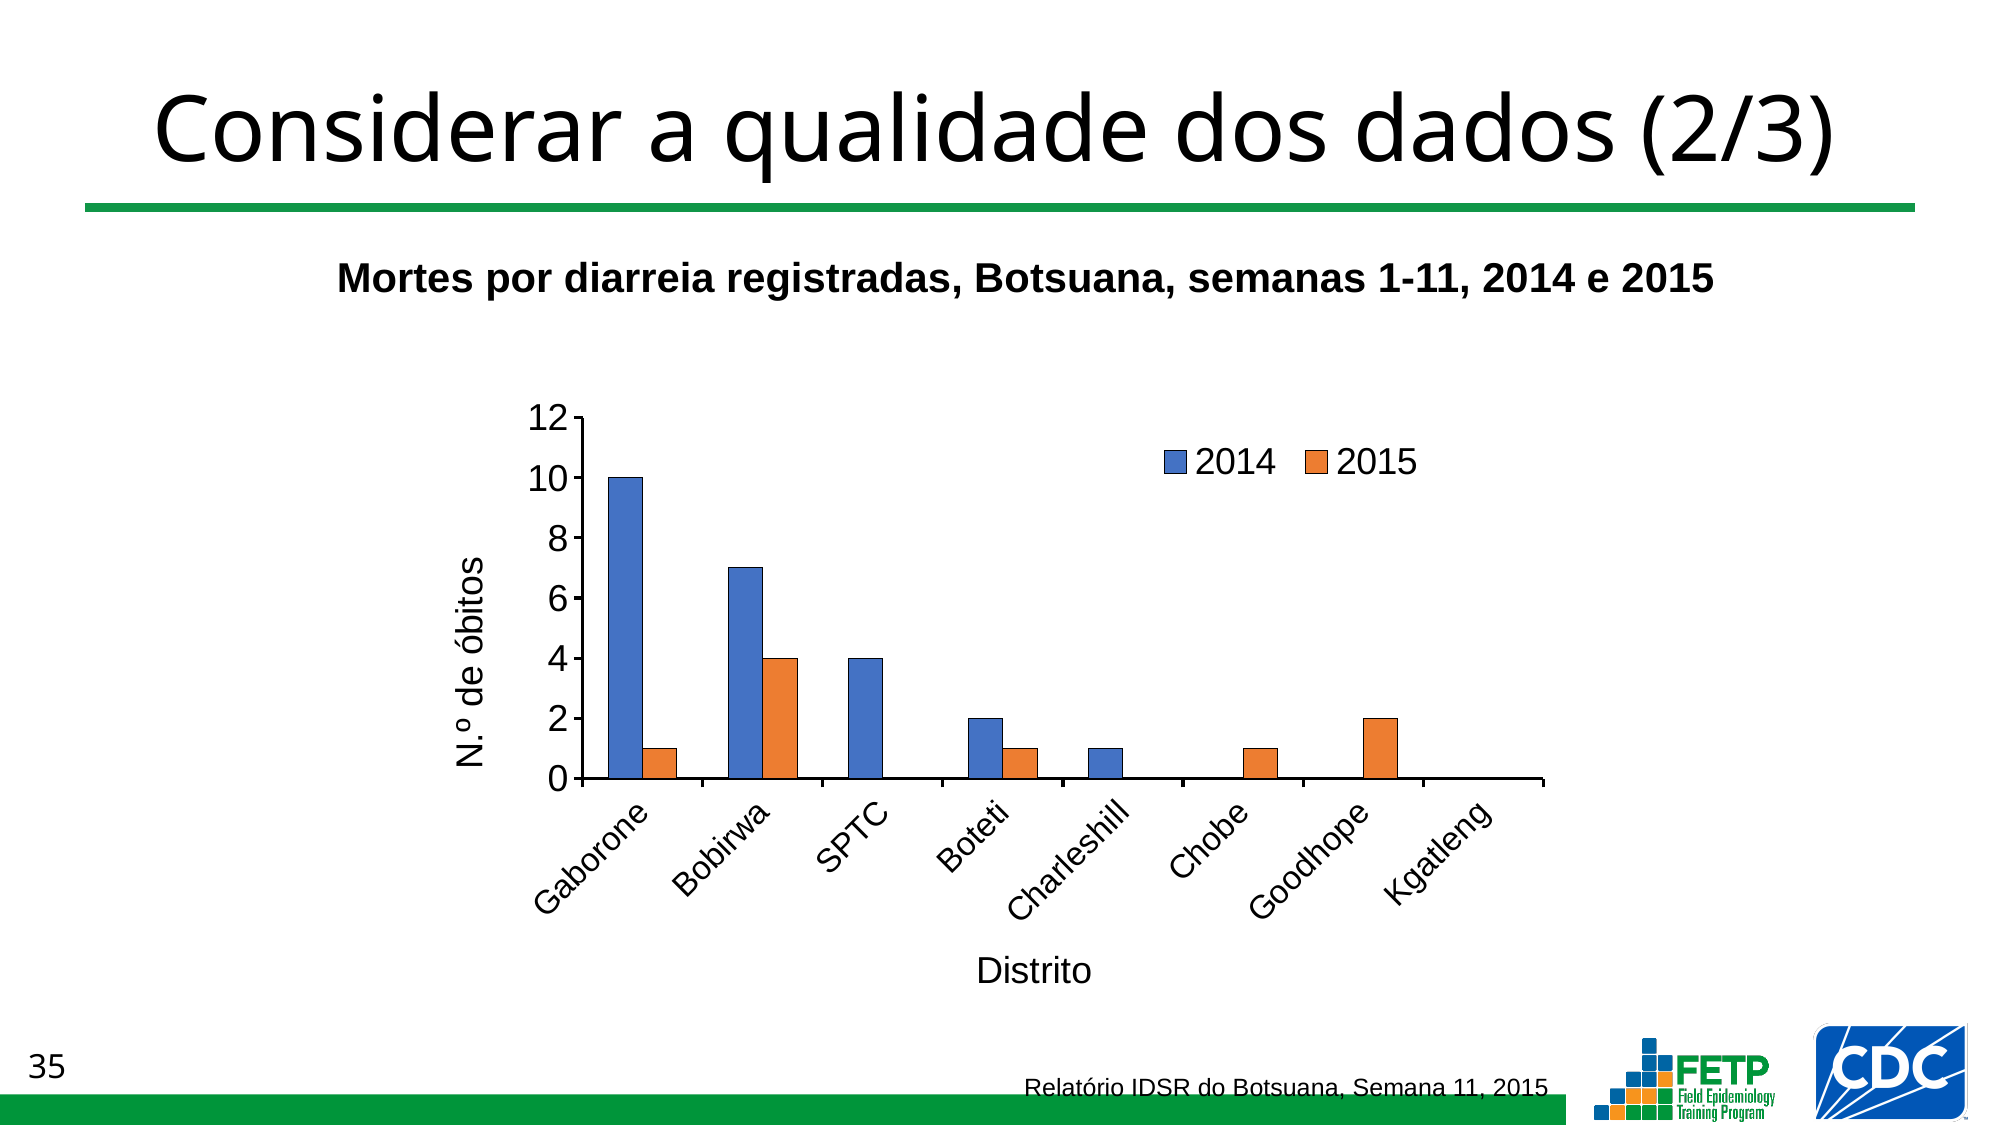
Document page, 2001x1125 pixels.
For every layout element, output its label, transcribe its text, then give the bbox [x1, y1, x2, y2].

picture [1594, 1038, 1775, 1122]
title Considerar a qualidade dos dados (2/3) [137, 75, 1863, 207]
chart [417, 316, 1583, 1004]
text_box Mortes por diarreia registradas, Botsuana, semanas 1-11, 2014 e 2015 [297, 243, 1755, 317]
list Relatório IDSR do Botsuana, Semana 11, 2015 [781, 1067, 1565, 1103]
picture [1813, 1023, 1968, 1122]
